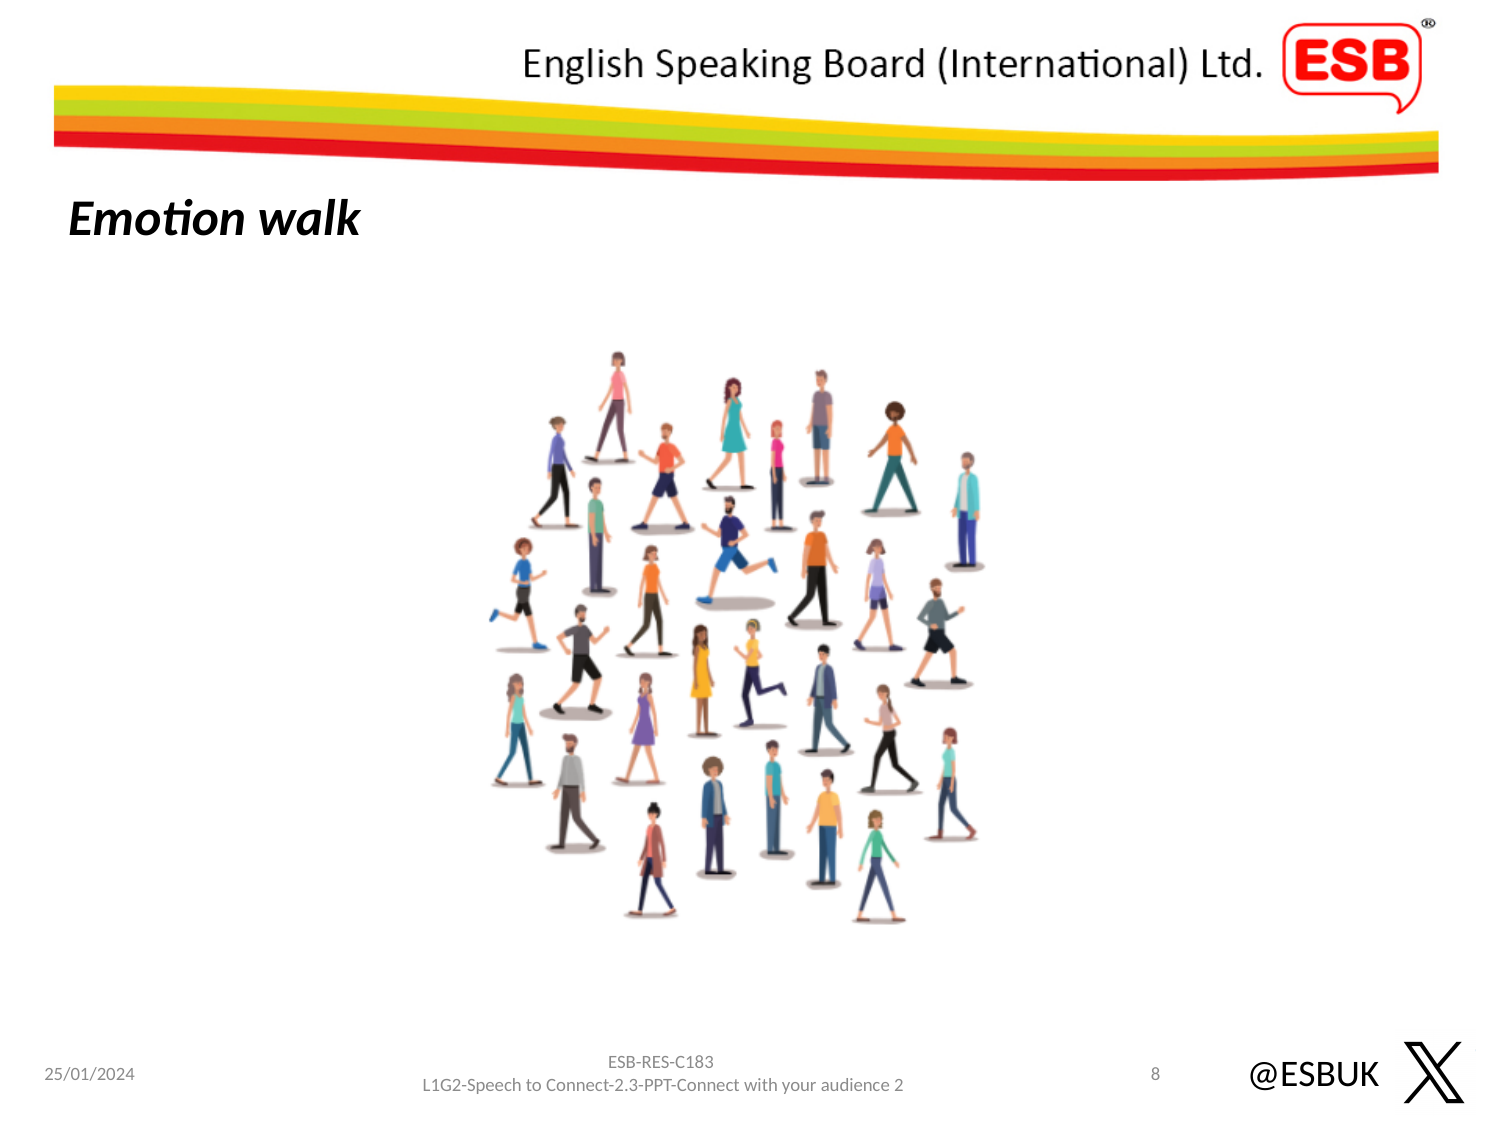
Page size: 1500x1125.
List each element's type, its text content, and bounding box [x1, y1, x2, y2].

title Emotion walk [53, 183, 1347, 255]
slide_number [29, 1042, 367, 1103]
footer ESB-RES-C183 L1G2-Speech to Connect-2.3-PPT-Connect with your audience 2 [395, 1042, 930, 1103]
picture [0, 0, 1500, 189]
picture [1395, 1029, 1476, 1116]
slide_number 8 [930, 1042, 1176, 1103]
picture [466, 345, 1009, 942]
